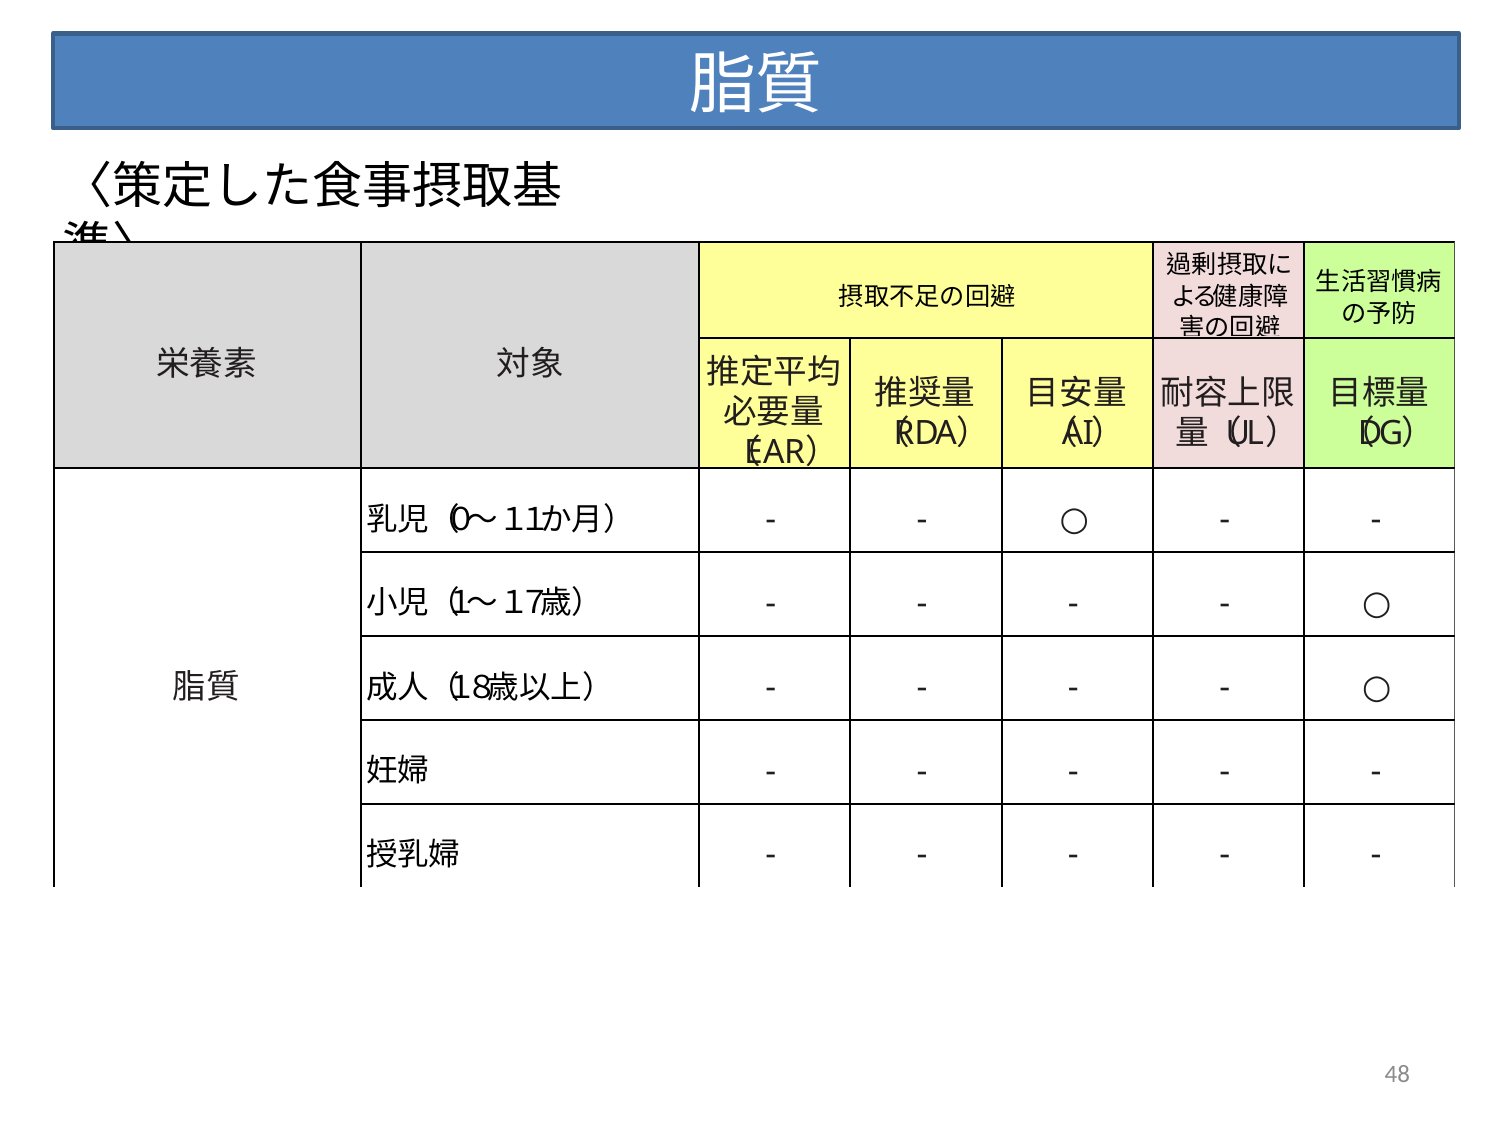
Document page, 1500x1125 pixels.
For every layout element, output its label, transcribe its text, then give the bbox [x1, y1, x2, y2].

slide_number 48 [1074, 1042, 1425, 1103]
text_box 脂質 [51, 31, 1461, 130]
picture [52, 240, 1459, 892]
text_box 〈策定した食事摂取基準〉 [47, 146, 651, 246]
